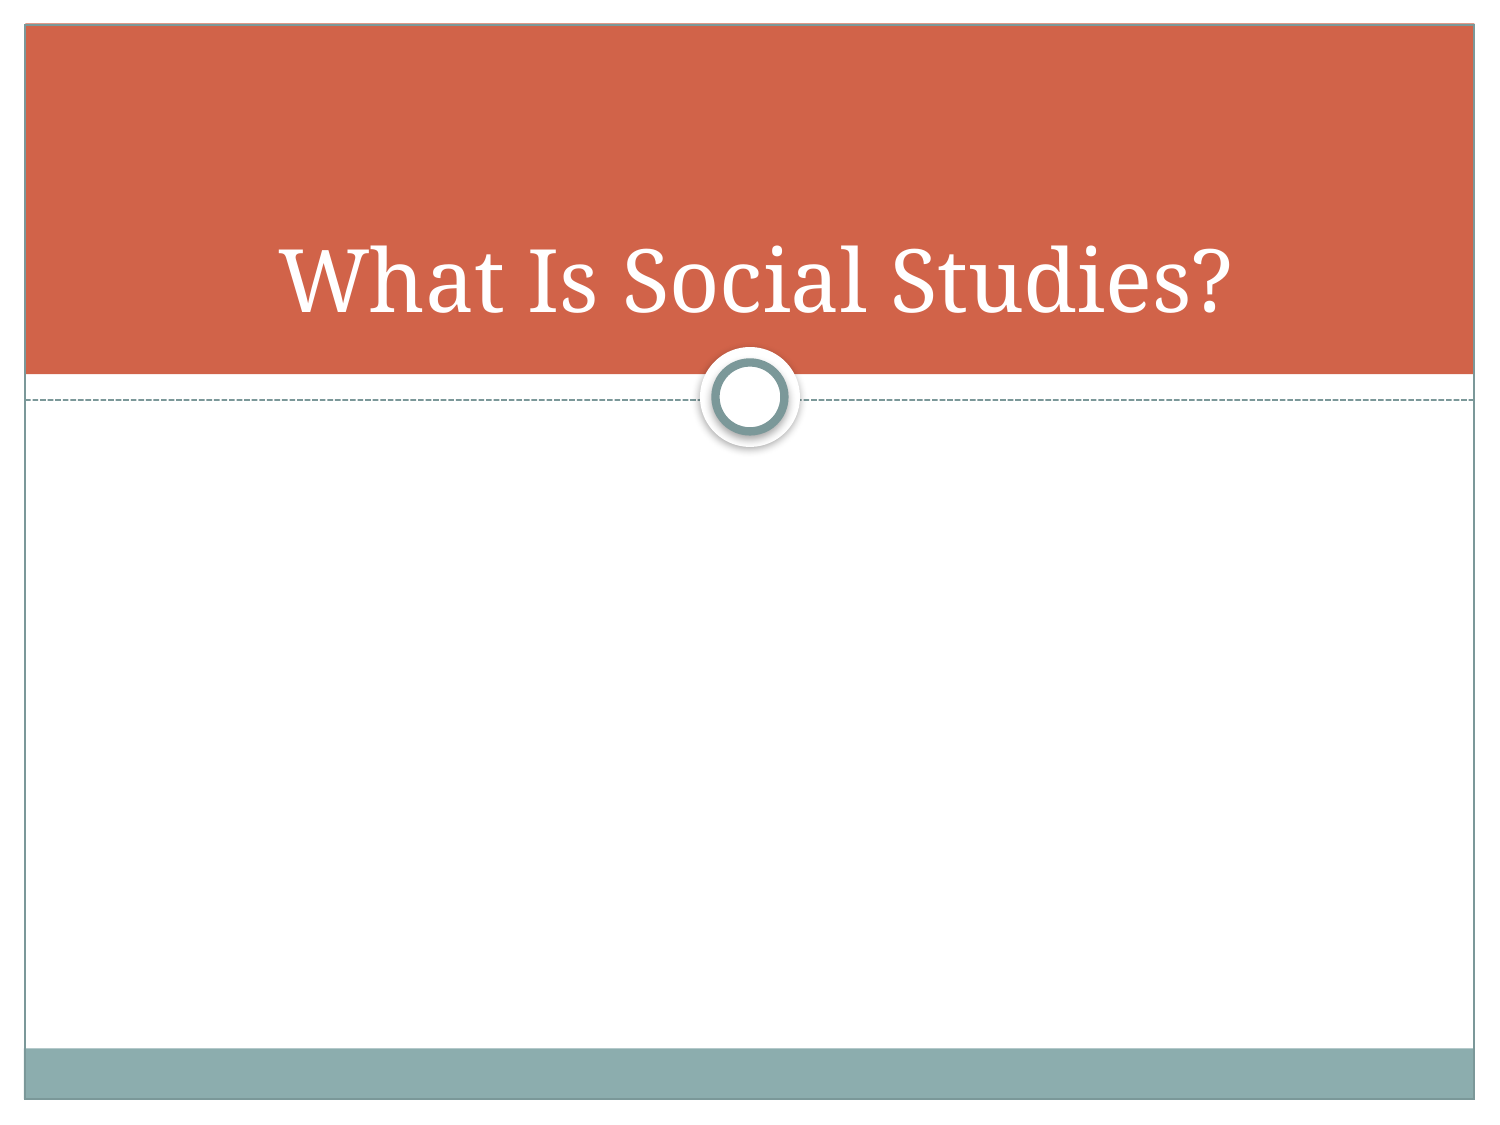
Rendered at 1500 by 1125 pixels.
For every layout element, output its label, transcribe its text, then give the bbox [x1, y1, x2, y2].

title What Is Social Studies? [118, 87, 1394, 338]
